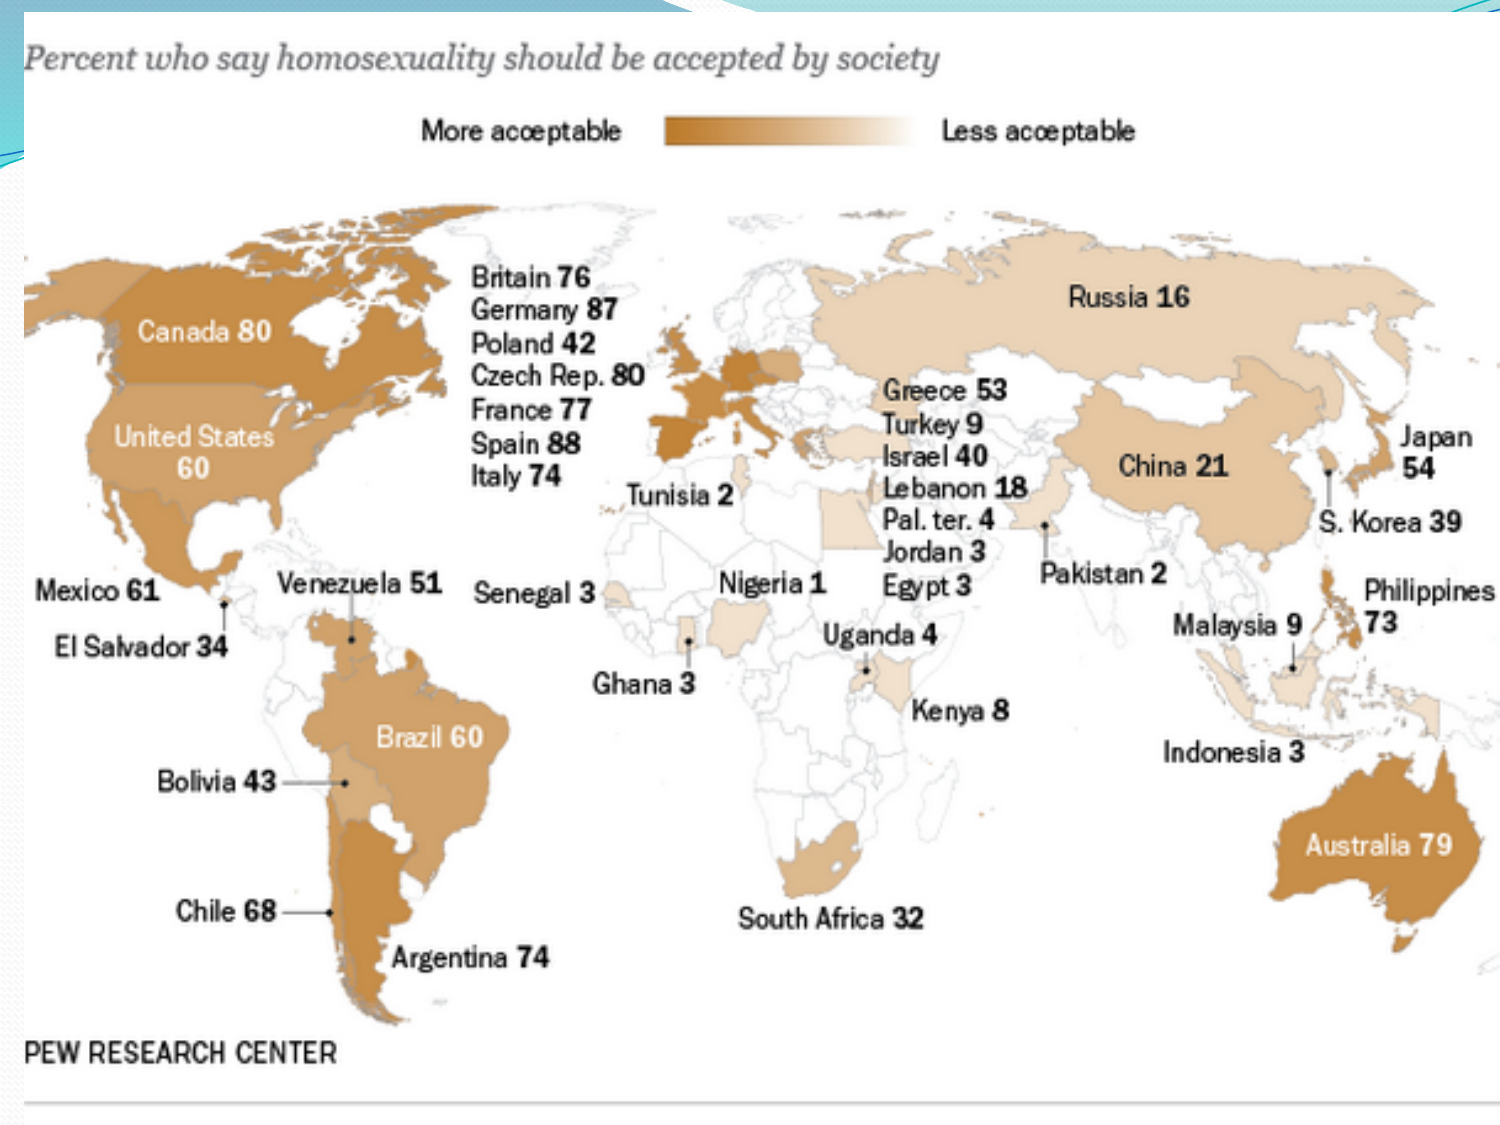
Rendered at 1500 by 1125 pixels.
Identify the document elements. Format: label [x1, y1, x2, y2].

list [24, 12, 1500, 1125]
